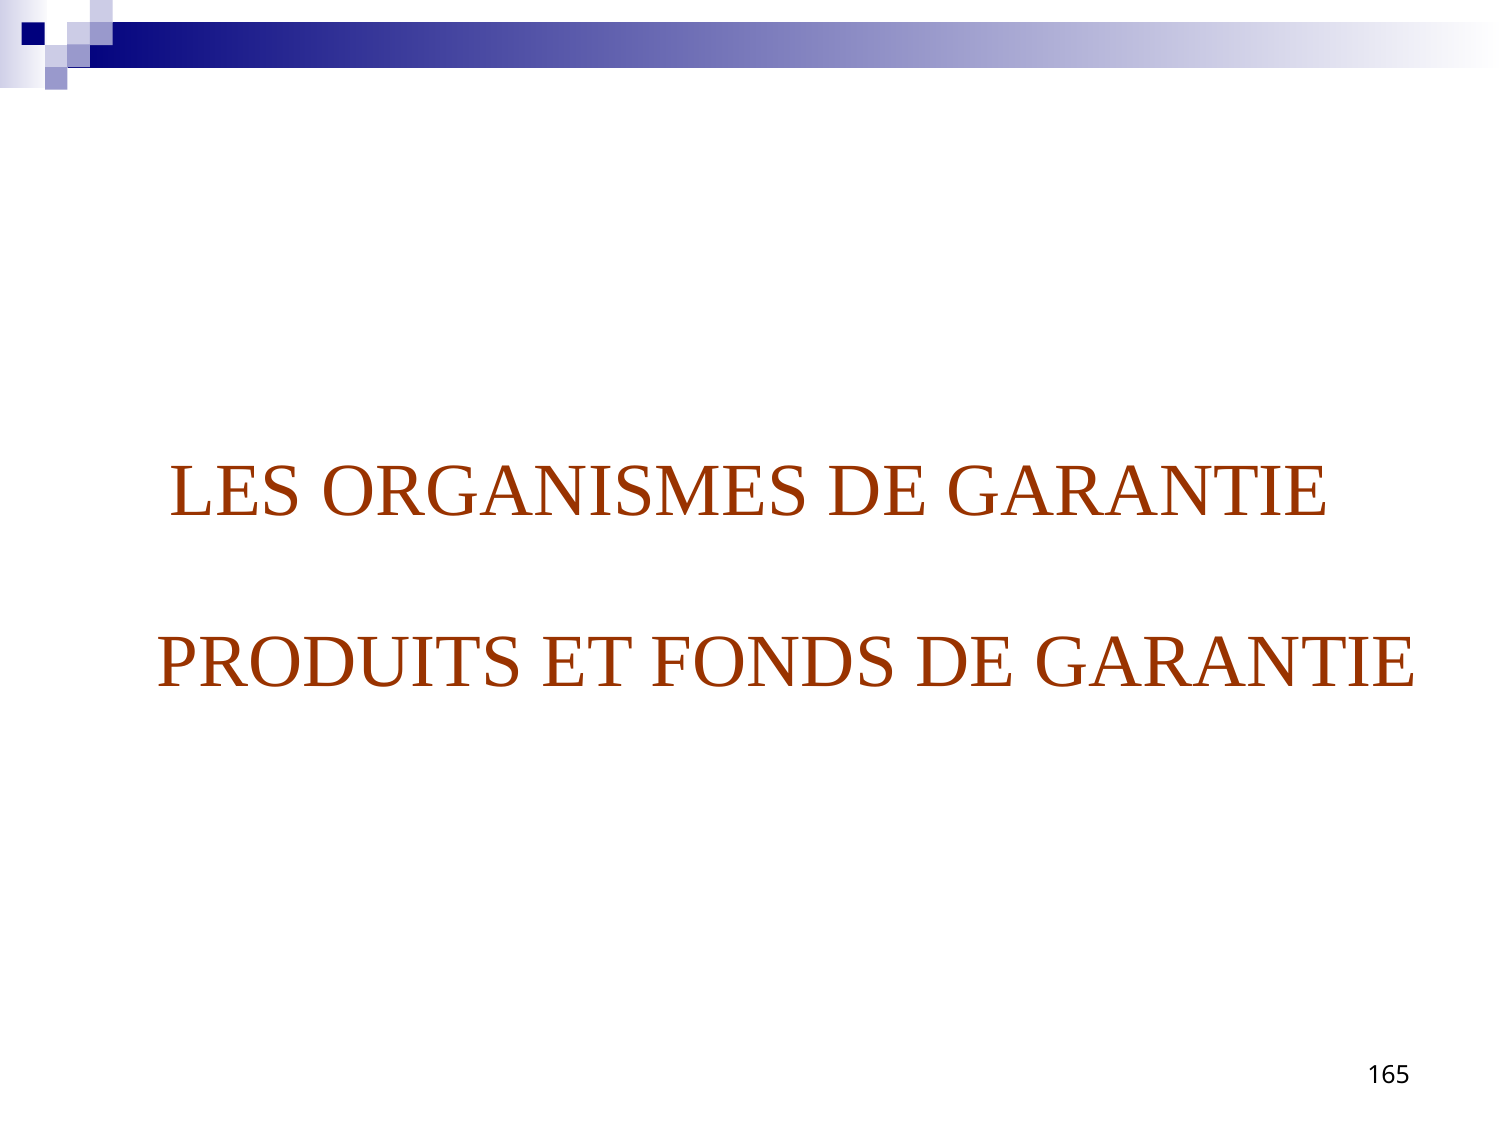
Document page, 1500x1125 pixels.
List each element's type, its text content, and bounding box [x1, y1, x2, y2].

slide_number 165 [1074, 1025, 1425, 1100]
title LES ORGANISMES DE GARANTIE PRODUITS ET FONDS DE GARANTIE [0, 350, 1500, 800]
